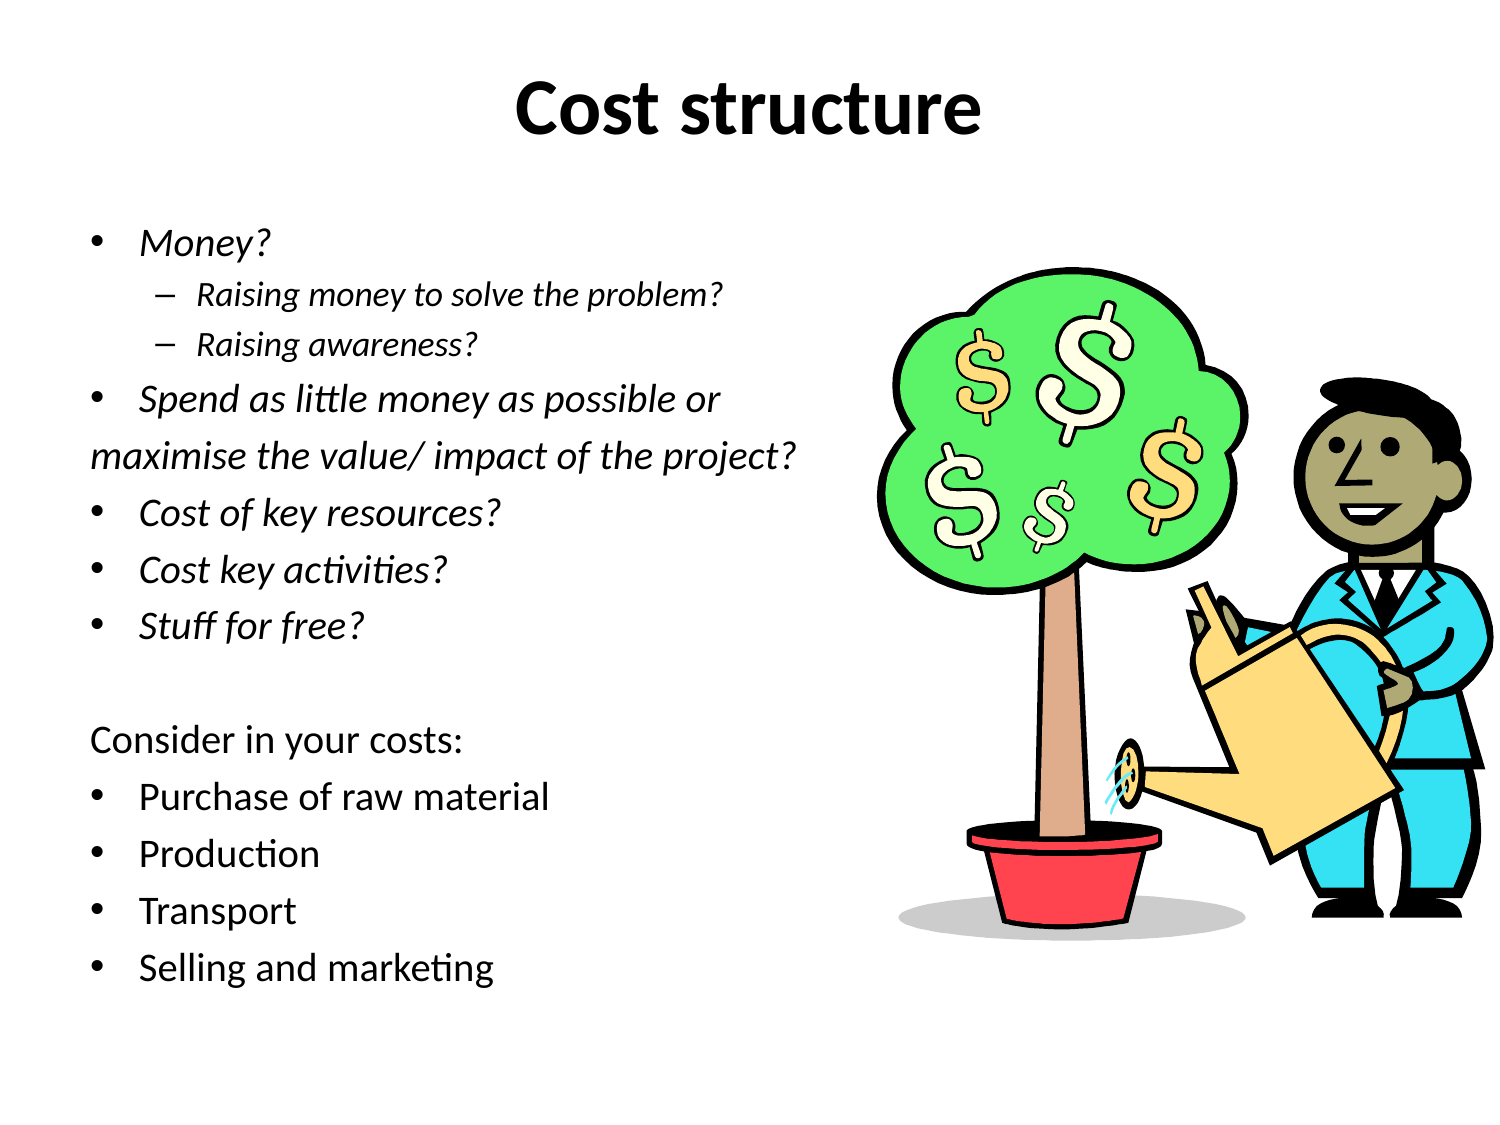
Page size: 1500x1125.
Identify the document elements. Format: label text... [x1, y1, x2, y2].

title Cost structure [75, 45, 1425, 208]
list Money? Raising money to solve the problem? Raising awareness? Spend as little money as possible or maximise the value/ impact of the project? Cost of key resources? Cost key activities? Stuff for free? Consider in your costs: Purchase of raw material Production Transport Selling and marketing [75, 208, 1425, 1005]
picture [876, 266, 1499, 941]
